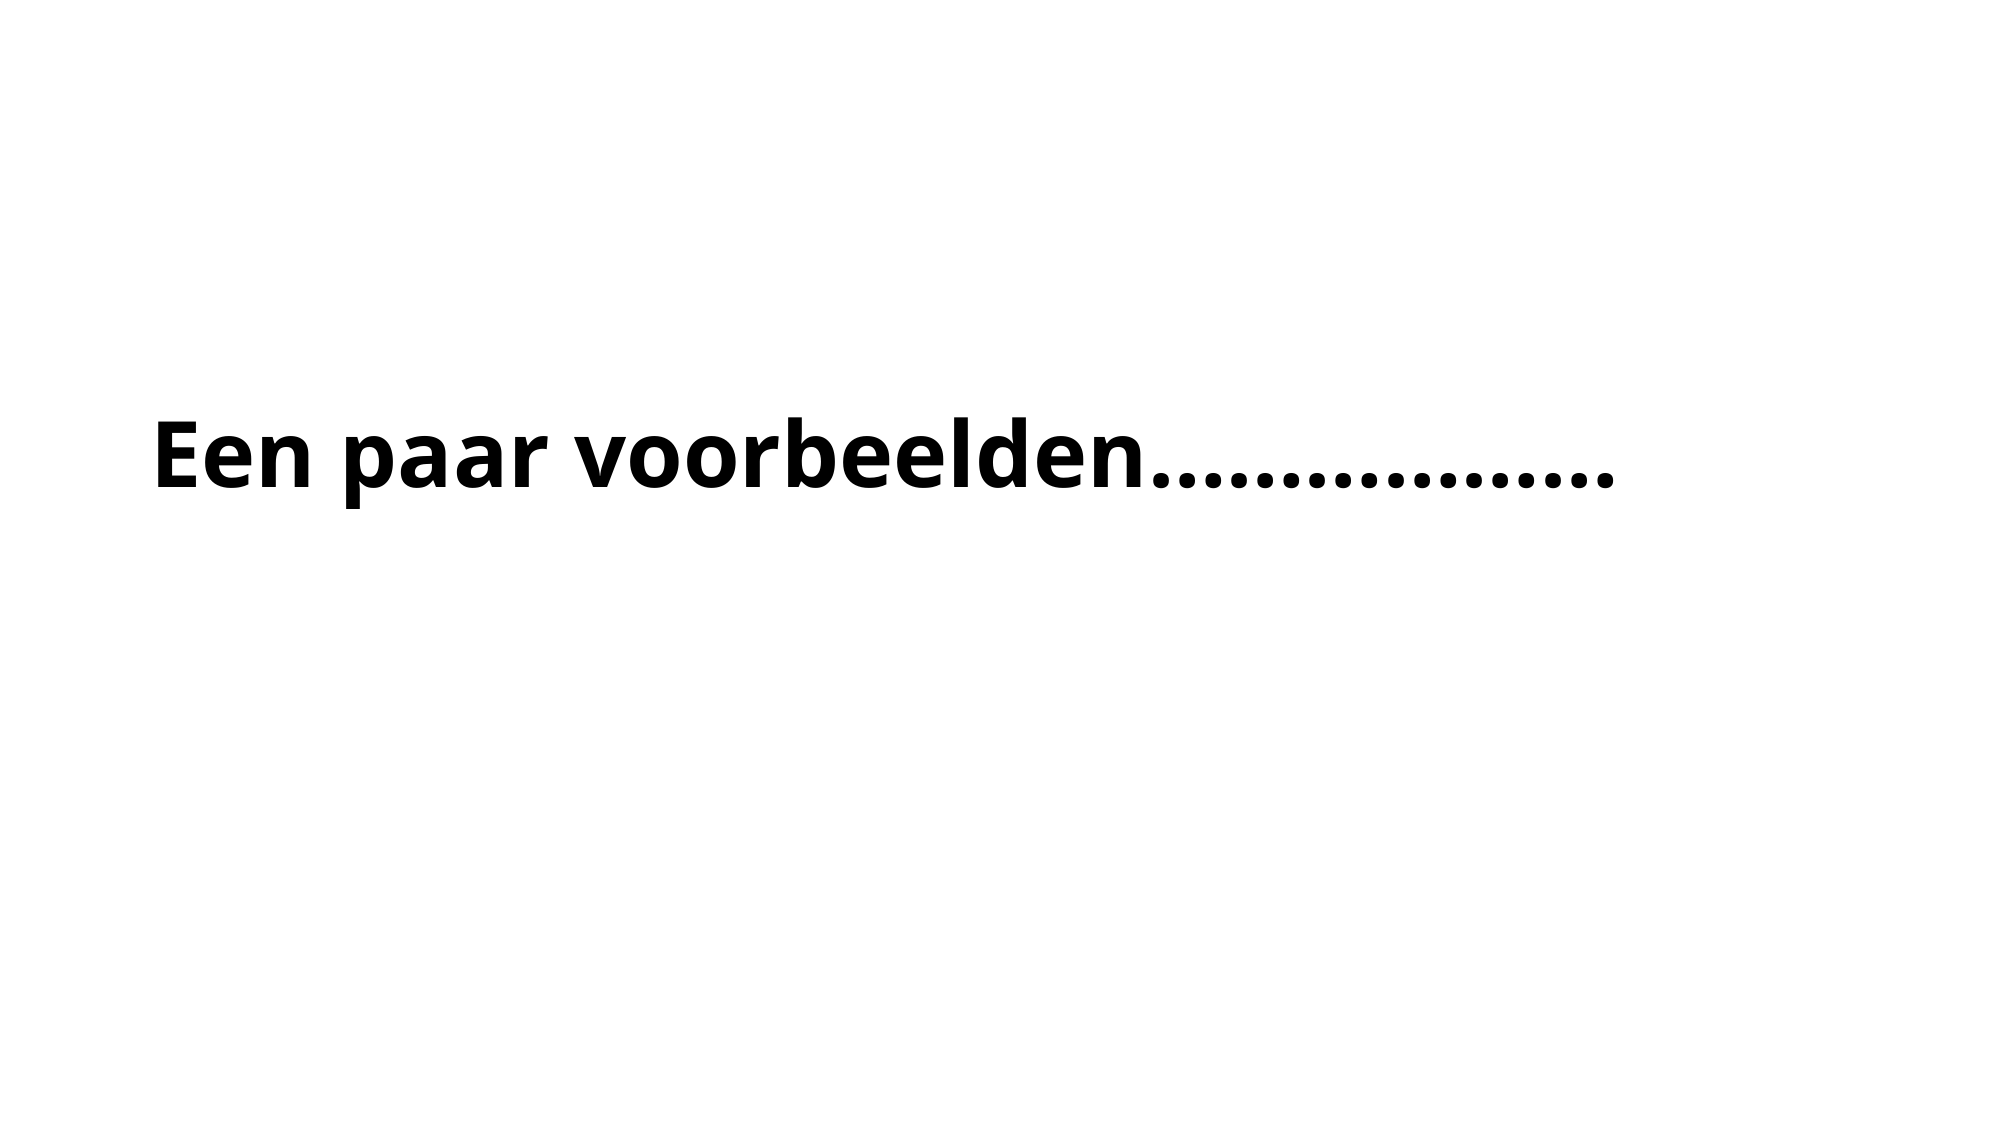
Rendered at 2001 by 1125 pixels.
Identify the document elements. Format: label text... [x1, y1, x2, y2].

title Een paar voorbeelden……………… [135, 349, 1861, 567]
